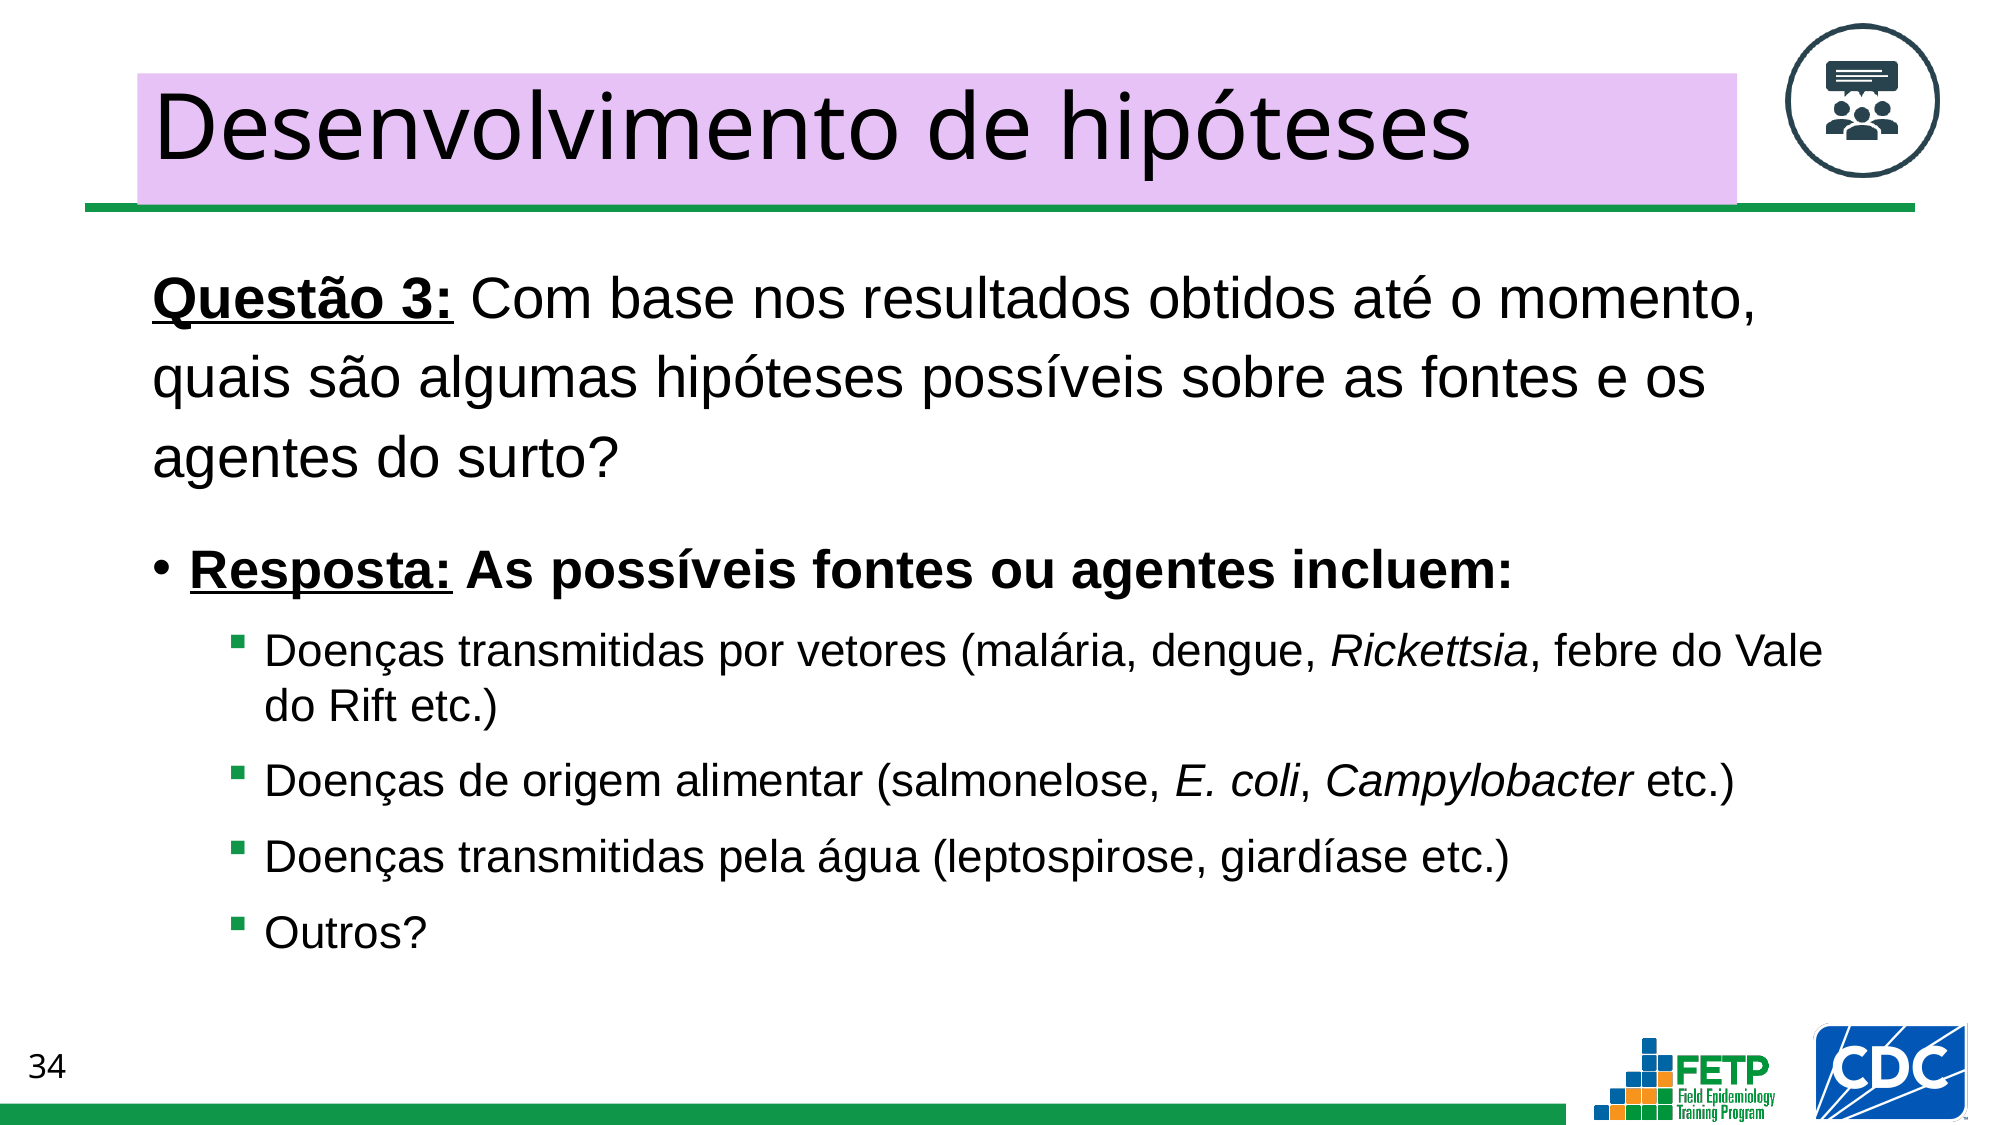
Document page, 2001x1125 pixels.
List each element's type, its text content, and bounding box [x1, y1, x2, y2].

list Questão 3: Com base nos resultados obtidos até o momento, quais são algumas hipóteses possíveis sobre as fontes e os agentes do surto? Resposta: As possíveis fontes ou agentes incluem: Doenças transmitidas por vetores (malária, dengue, Rickettsia, febre do Vale do Rift etc.) Doenças de origem alimentar (salmonelose, E. coli, Campylobacter etc.) Doenças transmitidas pela água (leptospirose, giardíase etc.) Outros? [137, 242, 1863, 1004]
picture [1594, 1038, 1775, 1122]
picture [1785, 23, 1940, 178]
title Desenvolvimento de hipóteses [137, 73, 1738, 205]
picture [1813, 1023, 1968, 1122]
